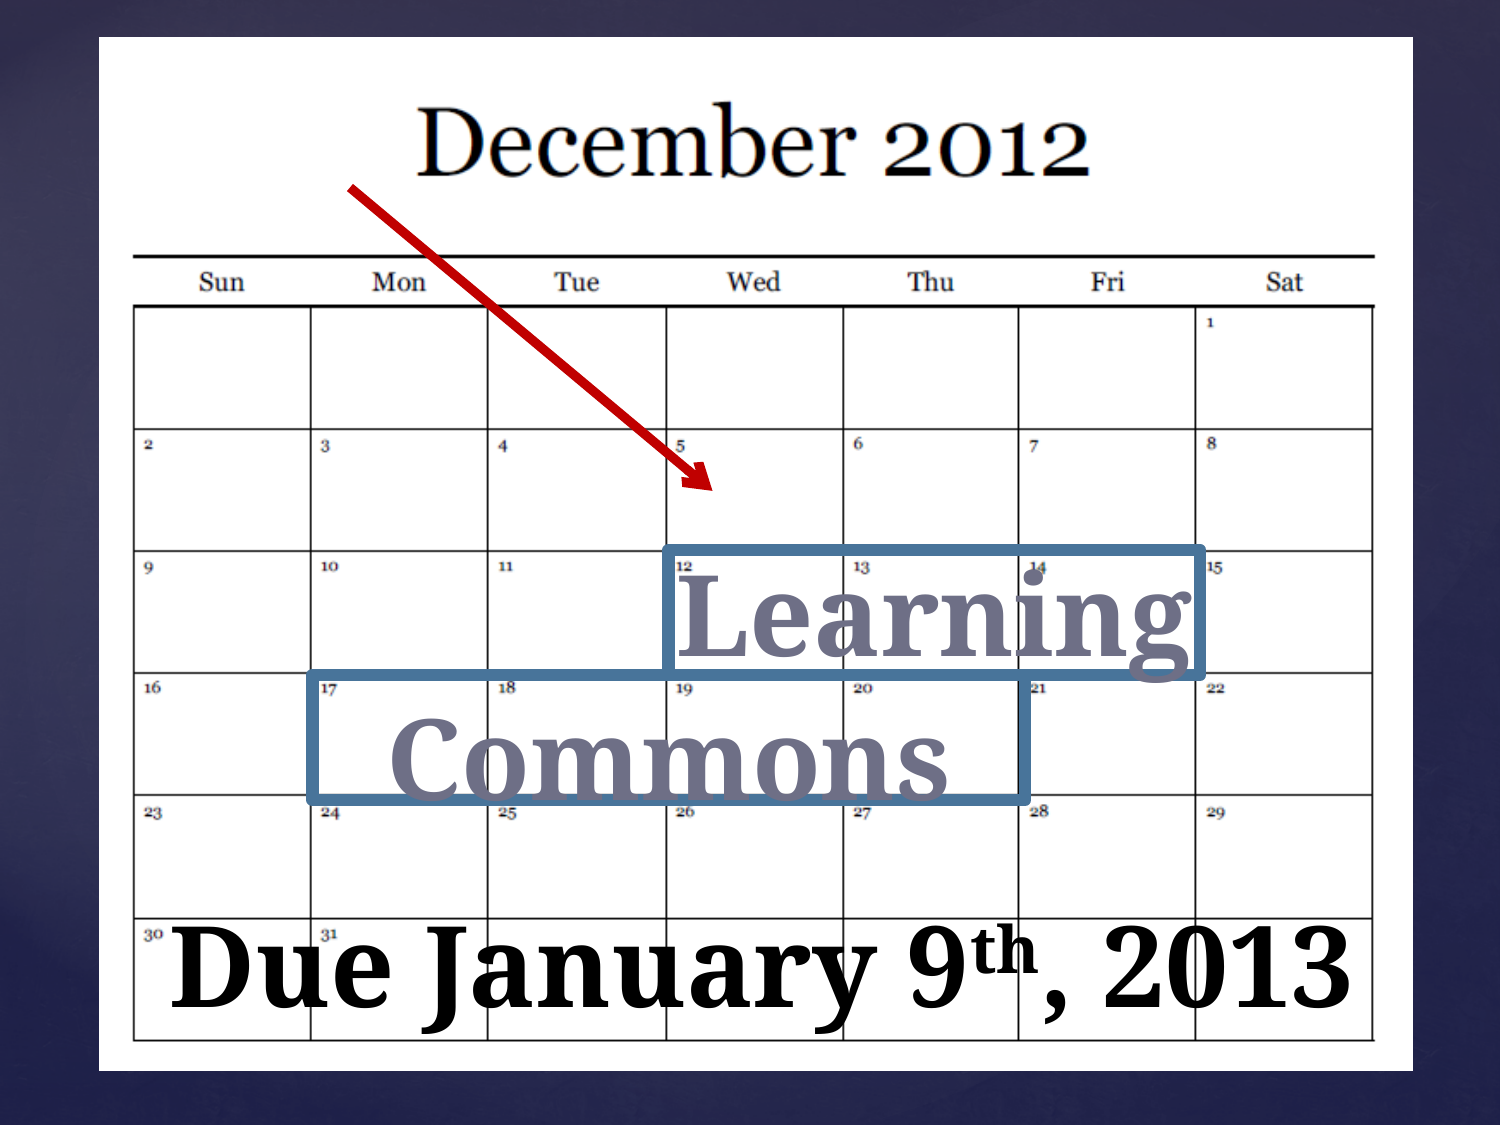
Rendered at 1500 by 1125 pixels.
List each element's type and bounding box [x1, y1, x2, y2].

picture [99, 36, 1413, 1071]
text_box [311, 549, 1201, 801]
text_box [349, 186, 713, 492]
